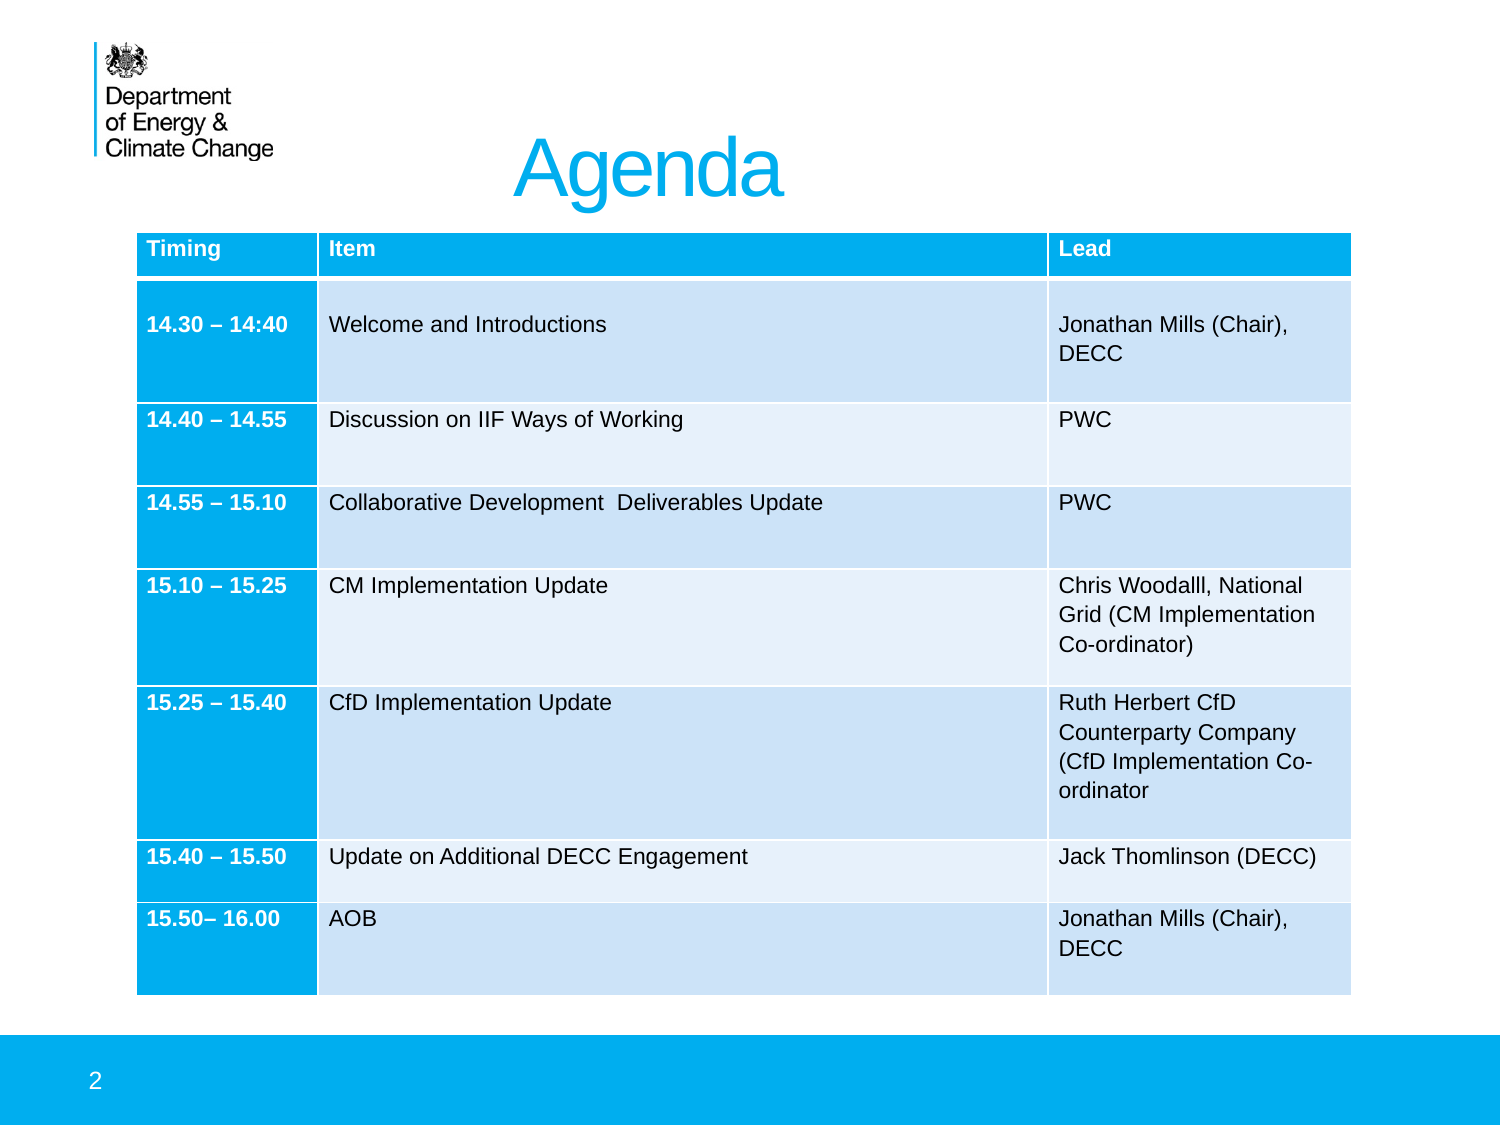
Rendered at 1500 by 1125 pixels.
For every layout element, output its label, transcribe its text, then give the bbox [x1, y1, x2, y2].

table_cell Jack Thomlinson (DECC) [1049, 841, 1351, 902]
table_cell 14.40 – 14.55 [137, 404, 317, 485]
table_cell Collaborative Development Deliverables Update [319, 487, 1047, 568]
table_cell Jonathan Mills (Chair), DECC [1049, 281, 1351, 402]
table_cell Chris Woodalll, National Grid (CM Implementation Co-ordinator) [1049, 570, 1351, 685]
table_cell 14.55 – 15.10 [137, 487, 317, 568]
picture [94, 42, 273, 161]
table_cell Ruth Herbert CfD Counterparty Company (CfD Implementation Co-ordinator [1049, 687, 1351, 839]
table_header Item [319, 233, 1047, 276]
table_cell 15.50– 16.00 [137, 903, 317, 995]
table_cell Discussion on IIF Ways of Working [319, 404, 1047, 485]
table_header Timing [137, 233, 317, 276]
table_cell CM Implementation Update [319, 570, 1047, 685]
title Agenda [513, 113, 975, 220]
table_cell Update on Additional DECC Engagement [319, 841, 1047, 902]
table_header Lead [1049, 233, 1351, 276]
slide_number 2 [0, 1035, 1500, 1125]
table_cell PWC [1049, 487, 1351, 568]
table_cell PWC [1049, 404, 1351, 485]
table_cell 15.10 – 15.25 [137, 570, 317, 685]
table_cell CfD Implementation Update [319, 687, 1047, 839]
table_cell 14.30 – 14:40 [137, 281, 317, 402]
table_cell 15.40 – 15.50 [137, 841, 317, 902]
table_cell Welcome and Introductions [319, 281, 1047, 402]
table_cell 15.25 – 15.40 [137, 687, 317, 839]
table_cell AOB [319, 903, 1047, 995]
table_cell Jonathan Mills (Chair), DECC [1049, 903, 1351, 995]
